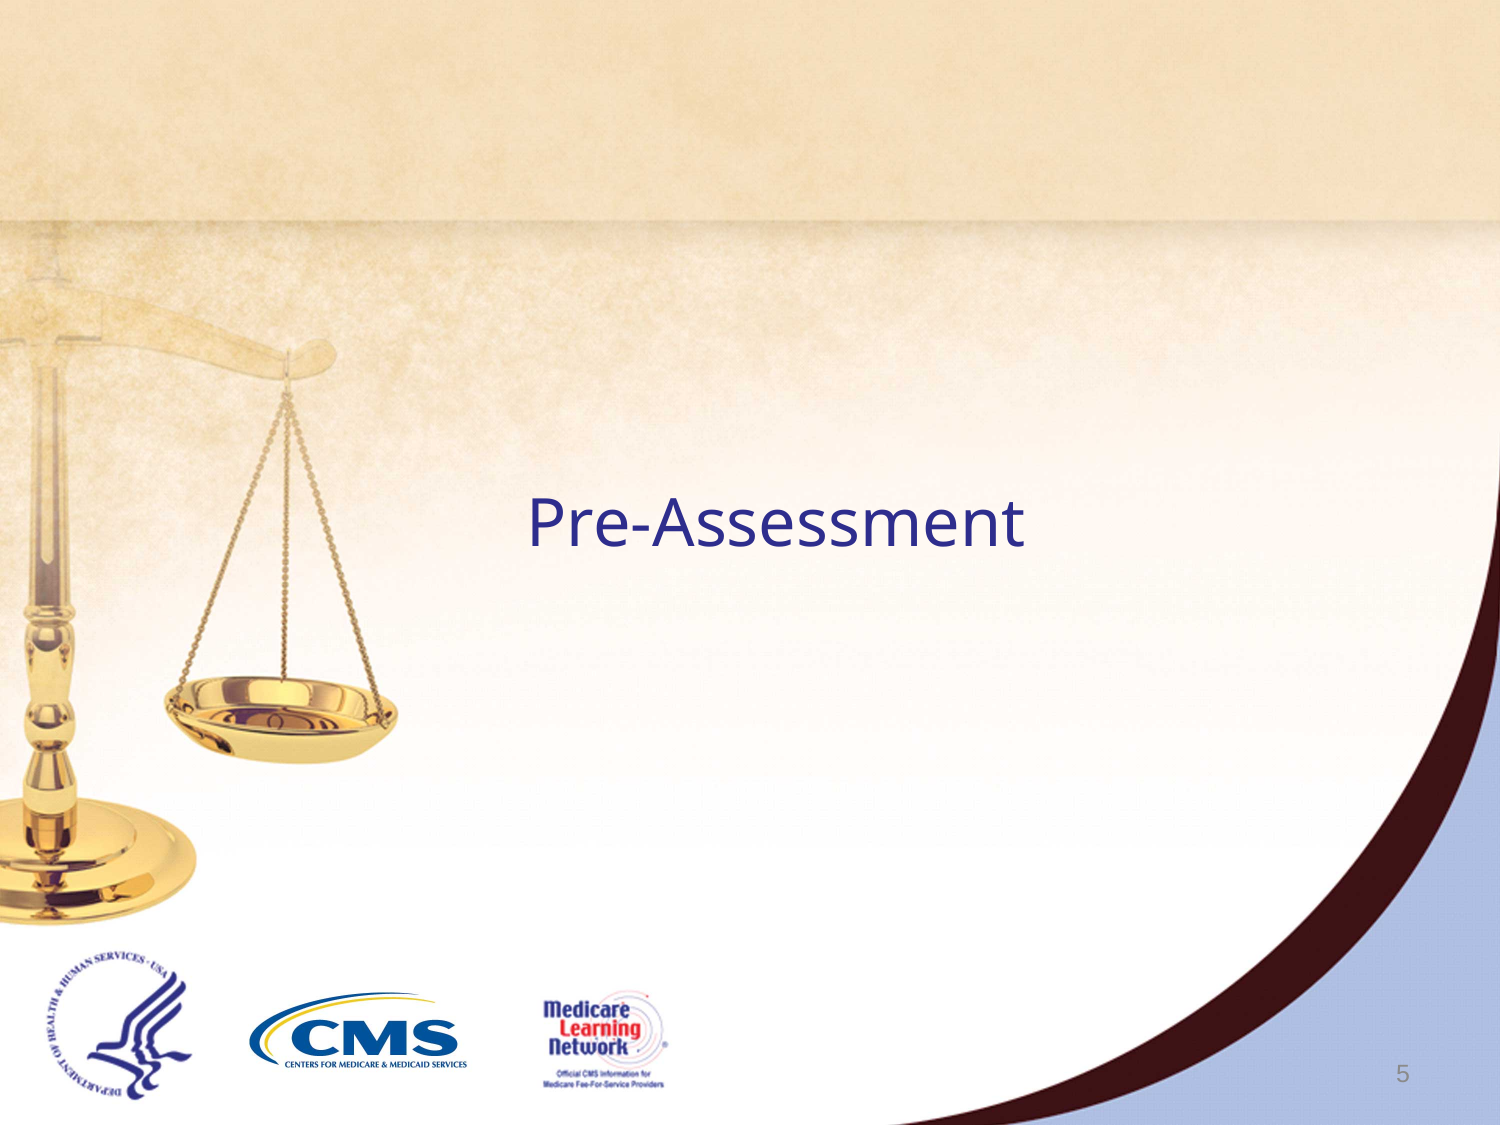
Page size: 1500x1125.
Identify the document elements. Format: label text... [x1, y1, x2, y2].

slide_number 5 [1074, 1042, 1425, 1103]
title Pre-Assessment [101, 481, 1452, 669]
picture [0, 0, 1500, 1125]
